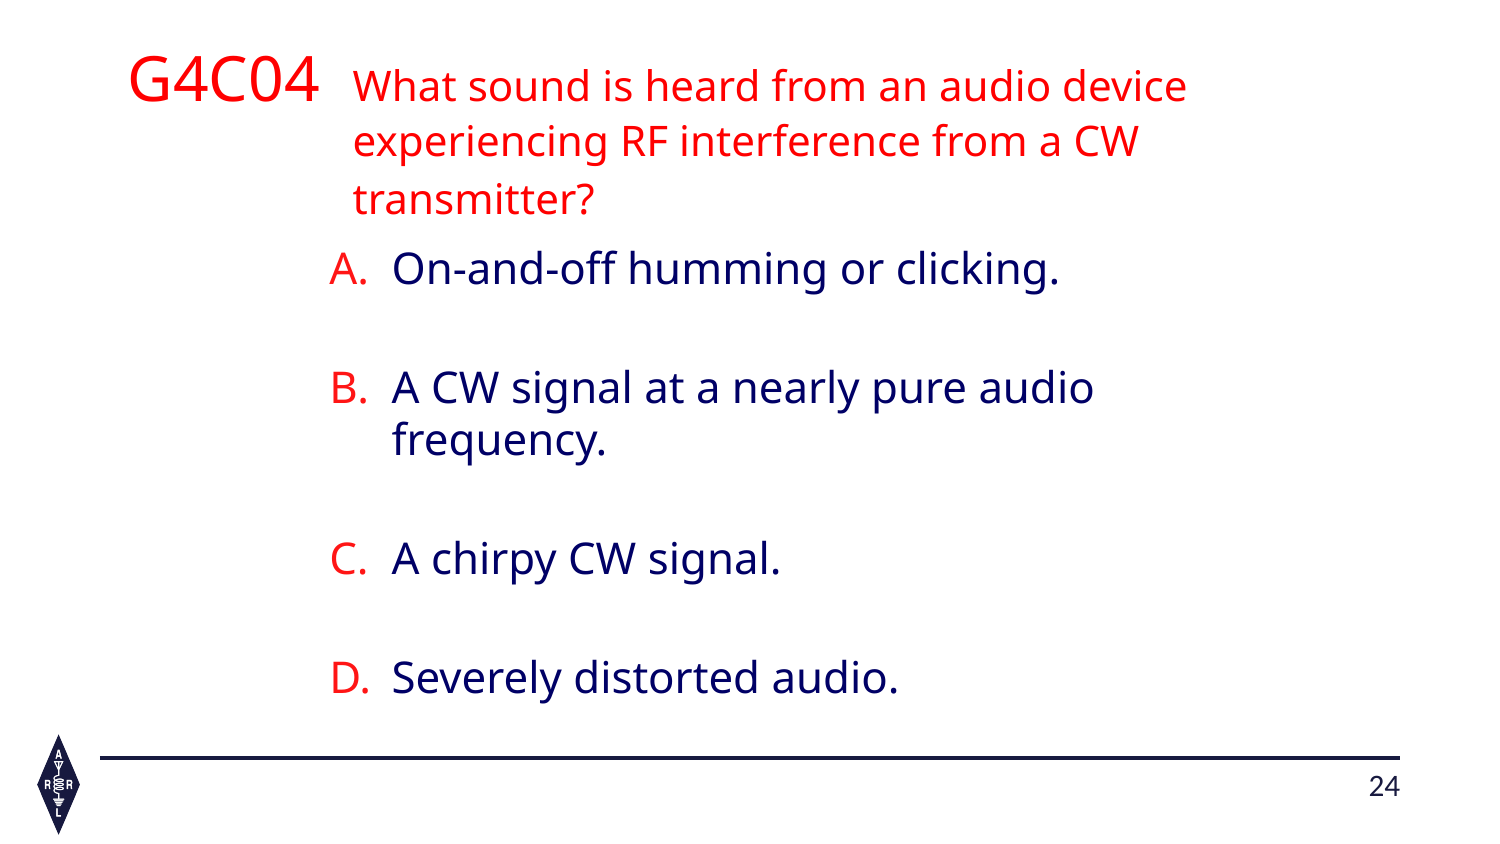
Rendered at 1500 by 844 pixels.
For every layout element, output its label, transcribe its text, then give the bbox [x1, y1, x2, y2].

slide_number 24 [1302, 761, 1400, 807]
picture [37, 734, 80, 835]
text_box On-and-off humming or clicking. A CW signal at a nearly pure audio frequency. A chirpy CW signal. Severely distorted audio. [321, 236, 1179, 734]
text_box G4C04 What sound is heard from an audio device experiencing RF interference from a CW transmitter? from a nearby CW transmitter? [119, 34, 1427, 237]
